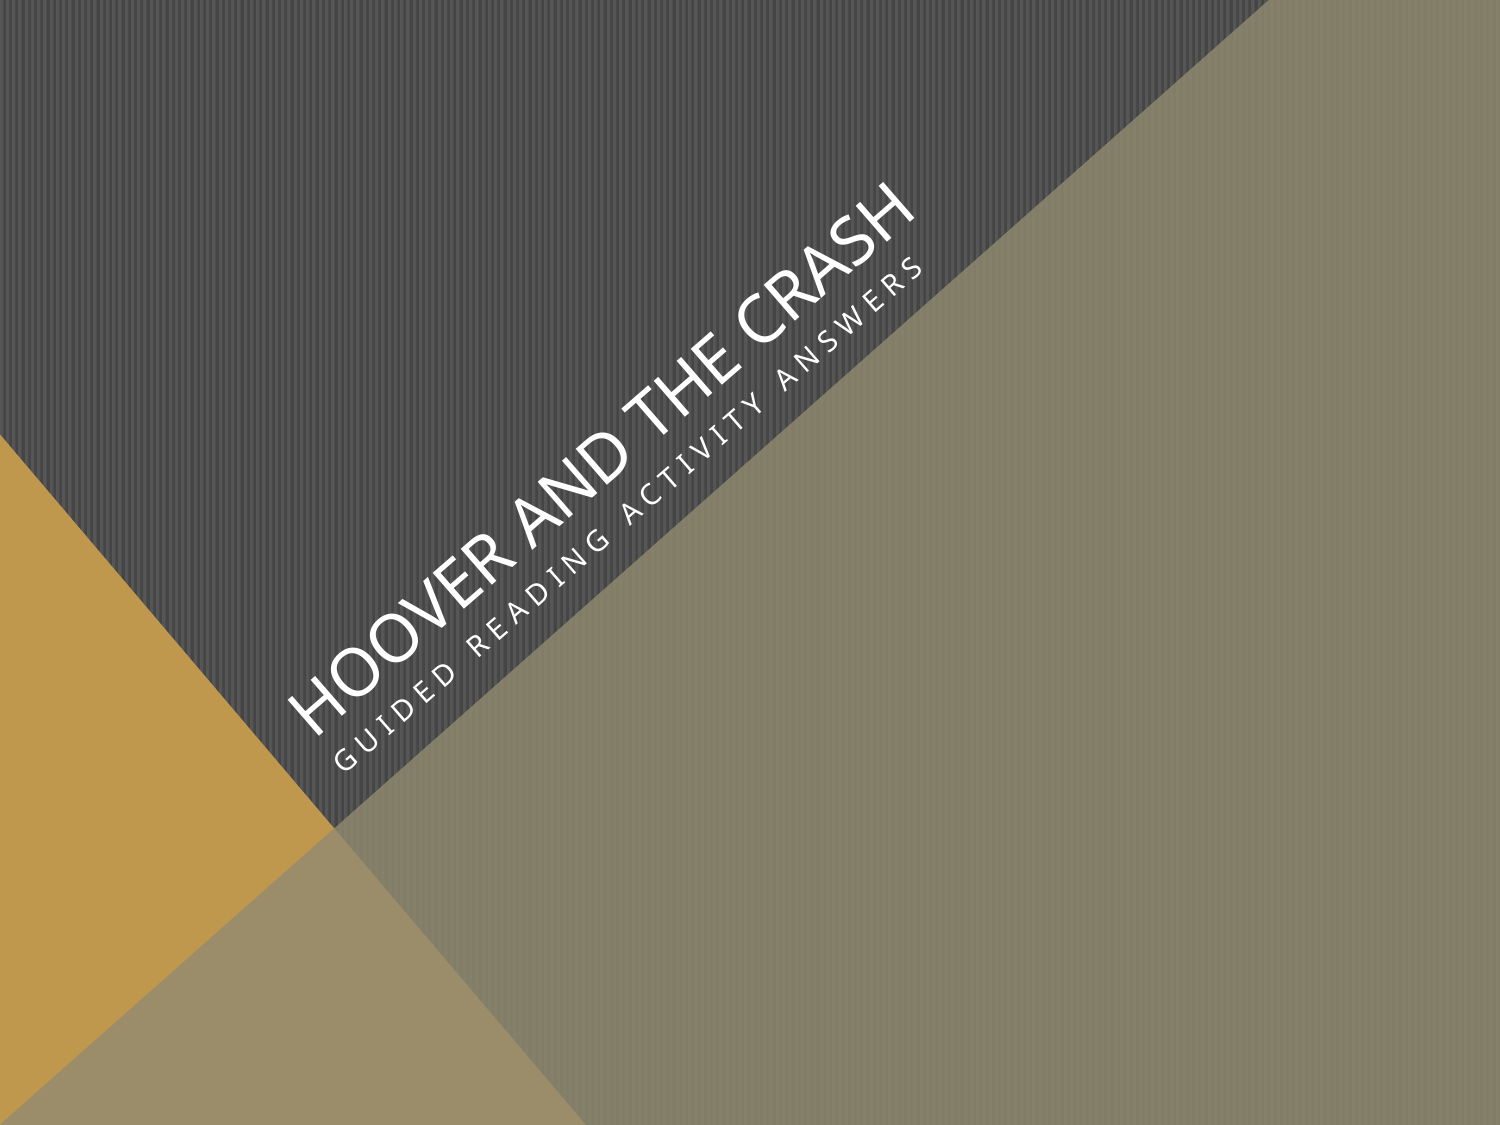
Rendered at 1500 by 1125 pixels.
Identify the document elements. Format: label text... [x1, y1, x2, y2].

title Hoover and the Crash [182, 4, 1012, 761]
subtitle Guided reading activity answers [312, 61, 1154, 804]
